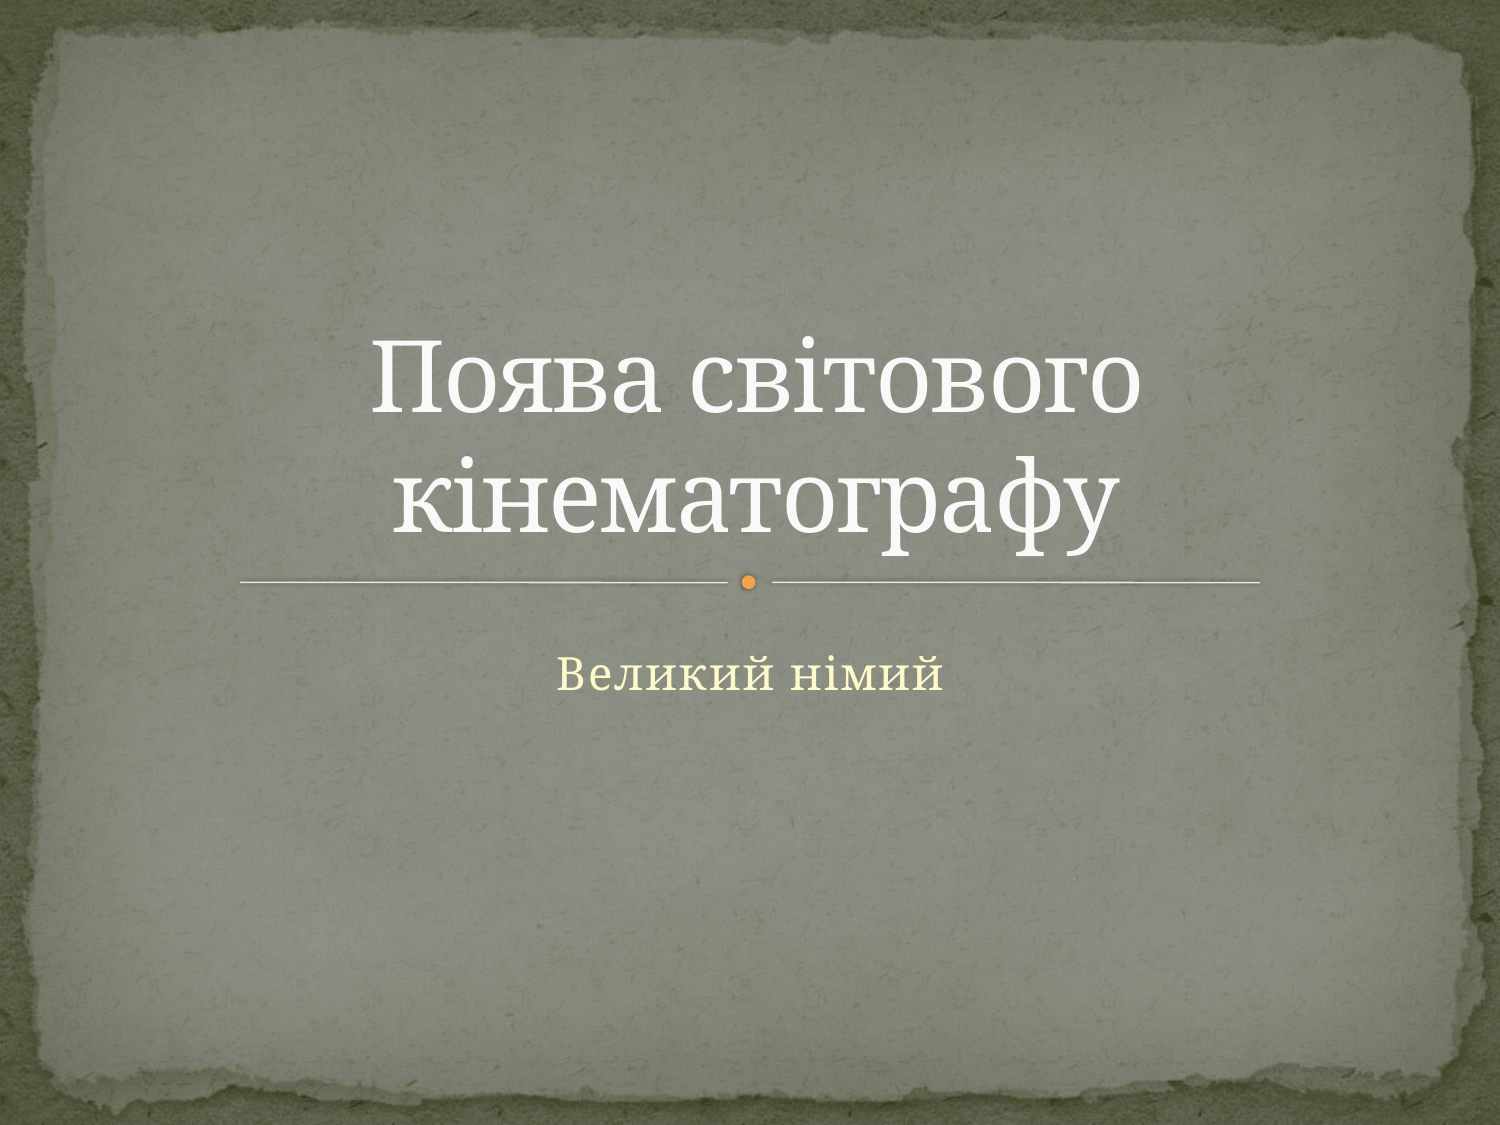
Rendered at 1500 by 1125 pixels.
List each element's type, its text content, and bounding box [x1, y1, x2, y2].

title Поява світового кінематографу [74, 235, 1438, 561]
subtitle Великий німий [225, 637, 1275, 752]
